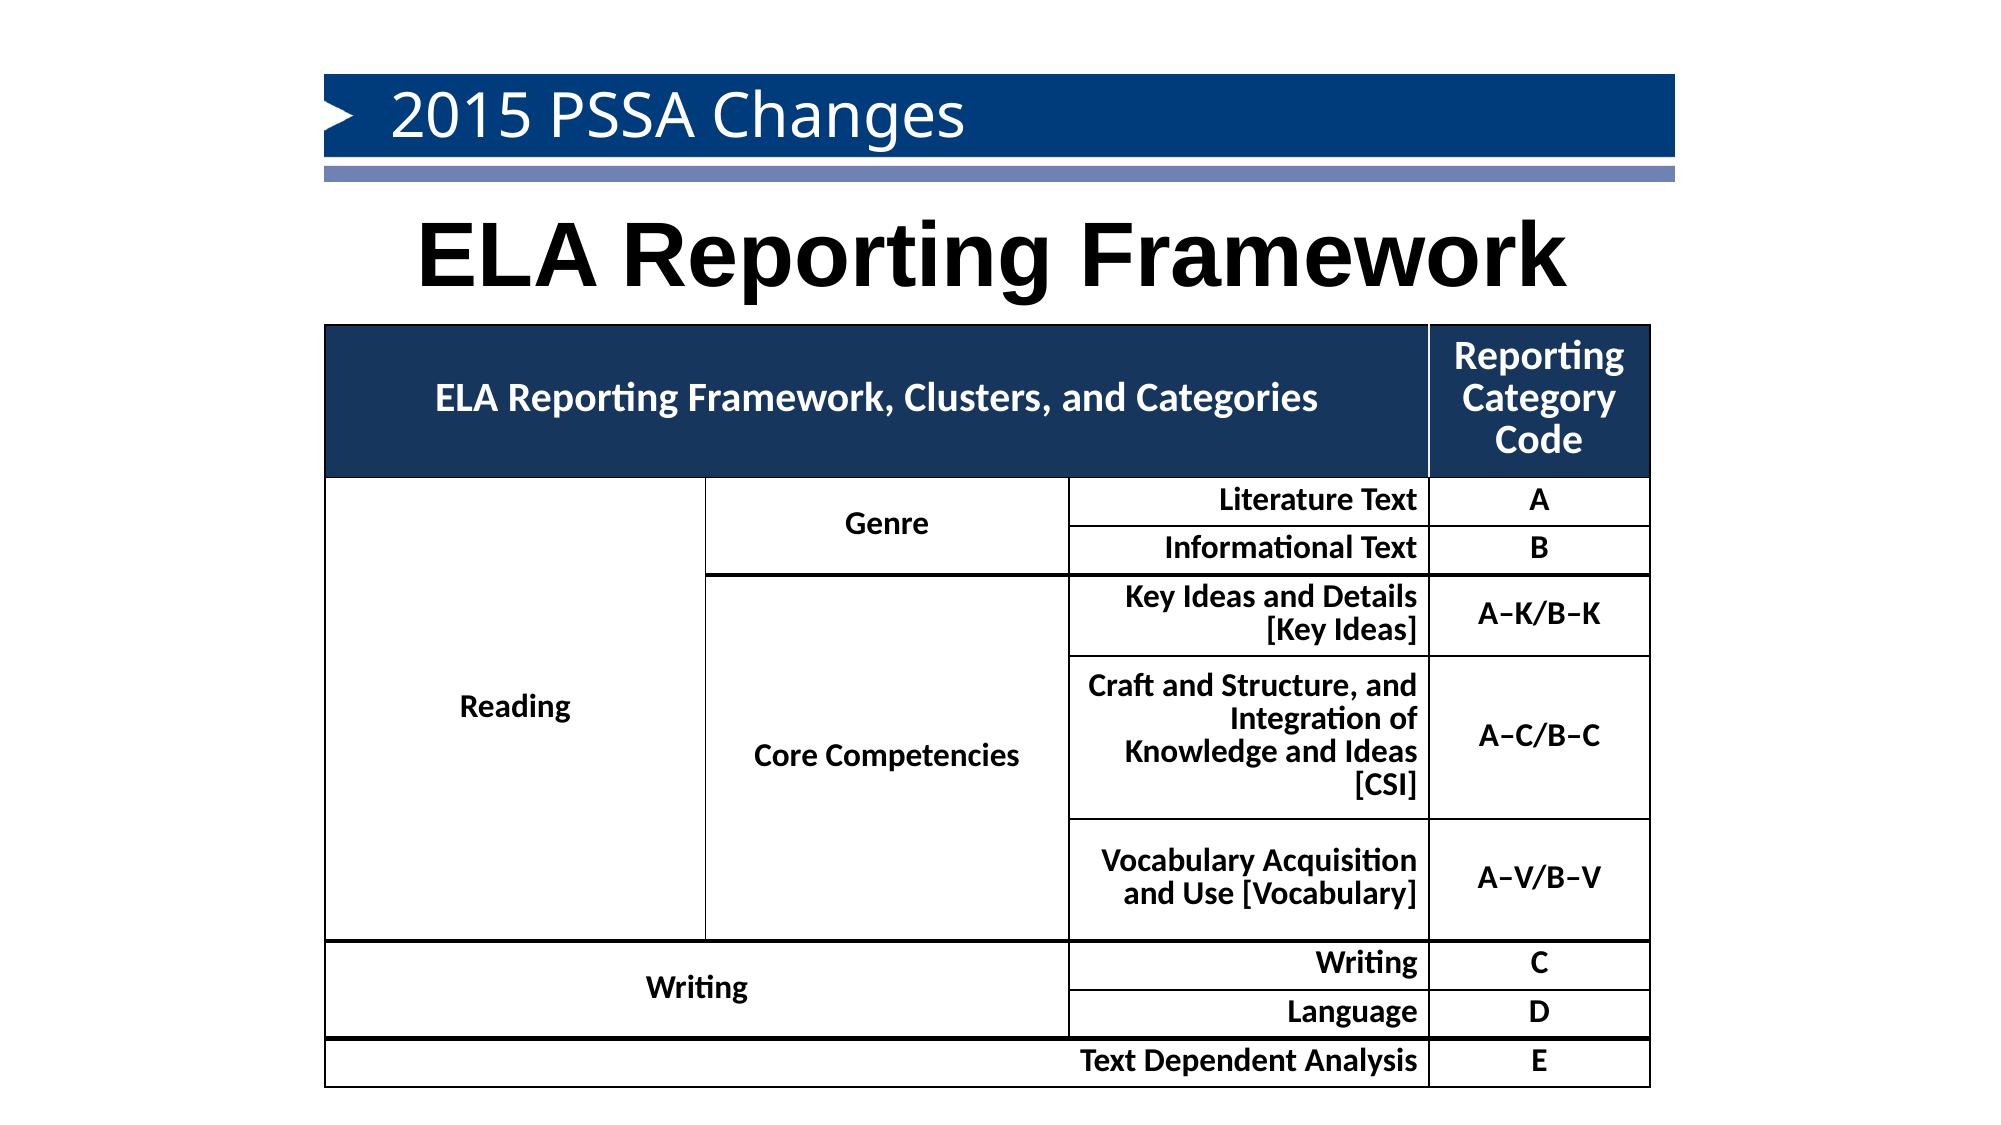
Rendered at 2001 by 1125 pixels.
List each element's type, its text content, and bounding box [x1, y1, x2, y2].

text_box ELA Reporting Framework [355, 200, 1631, 300]
table_cell A [1430, 478, 1649, 525]
table_cell Writing [1070, 943, 1428, 989]
picture [324, 74, 1676, 182]
table_cell Craft and Structure, and Integration of Knowledge and Ideas [CSI] [1070, 657, 1428, 818]
table_cell A–V/B–V [1430, 820, 1649, 939]
table_header ELA Reporting Framework, Clusters, and Categories [326, 326, 1428, 477]
table_cell Key Ideas and Details [Key Ideas] [1070, 577, 1428, 655]
table_cell A–C/B–C [1430, 657, 1649, 818]
table_header Reporting Category Code [1430, 326, 1649, 477]
table_cell Core Competencies [706, 577, 1068, 939]
table_cell Reading [326, 478, 705, 939]
table_cell Writing [326, 943, 1068, 1036]
table_cell Literature Text [1070, 478, 1428, 525]
table_cell E [1430, 1041, 1649, 1086]
table_cell A–K/B–K [1430, 577, 1649, 655]
table_cell Vocabulary Acquisition and Use [Vocabulary] [1070, 820, 1428, 939]
table_cell Text Dependent Analysis [326, 1041, 1428, 1086]
table_cell C [1430, 943, 1649, 989]
table_cell B [1430, 527, 1649, 573]
table_cell Language [1070, 991, 1428, 1036]
table_cell Informational Text [1070, 527, 1428, 573]
table_cell D [1430, 991, 1649, 1036]
table_cell Genre [706, 478, 1068, 573]
